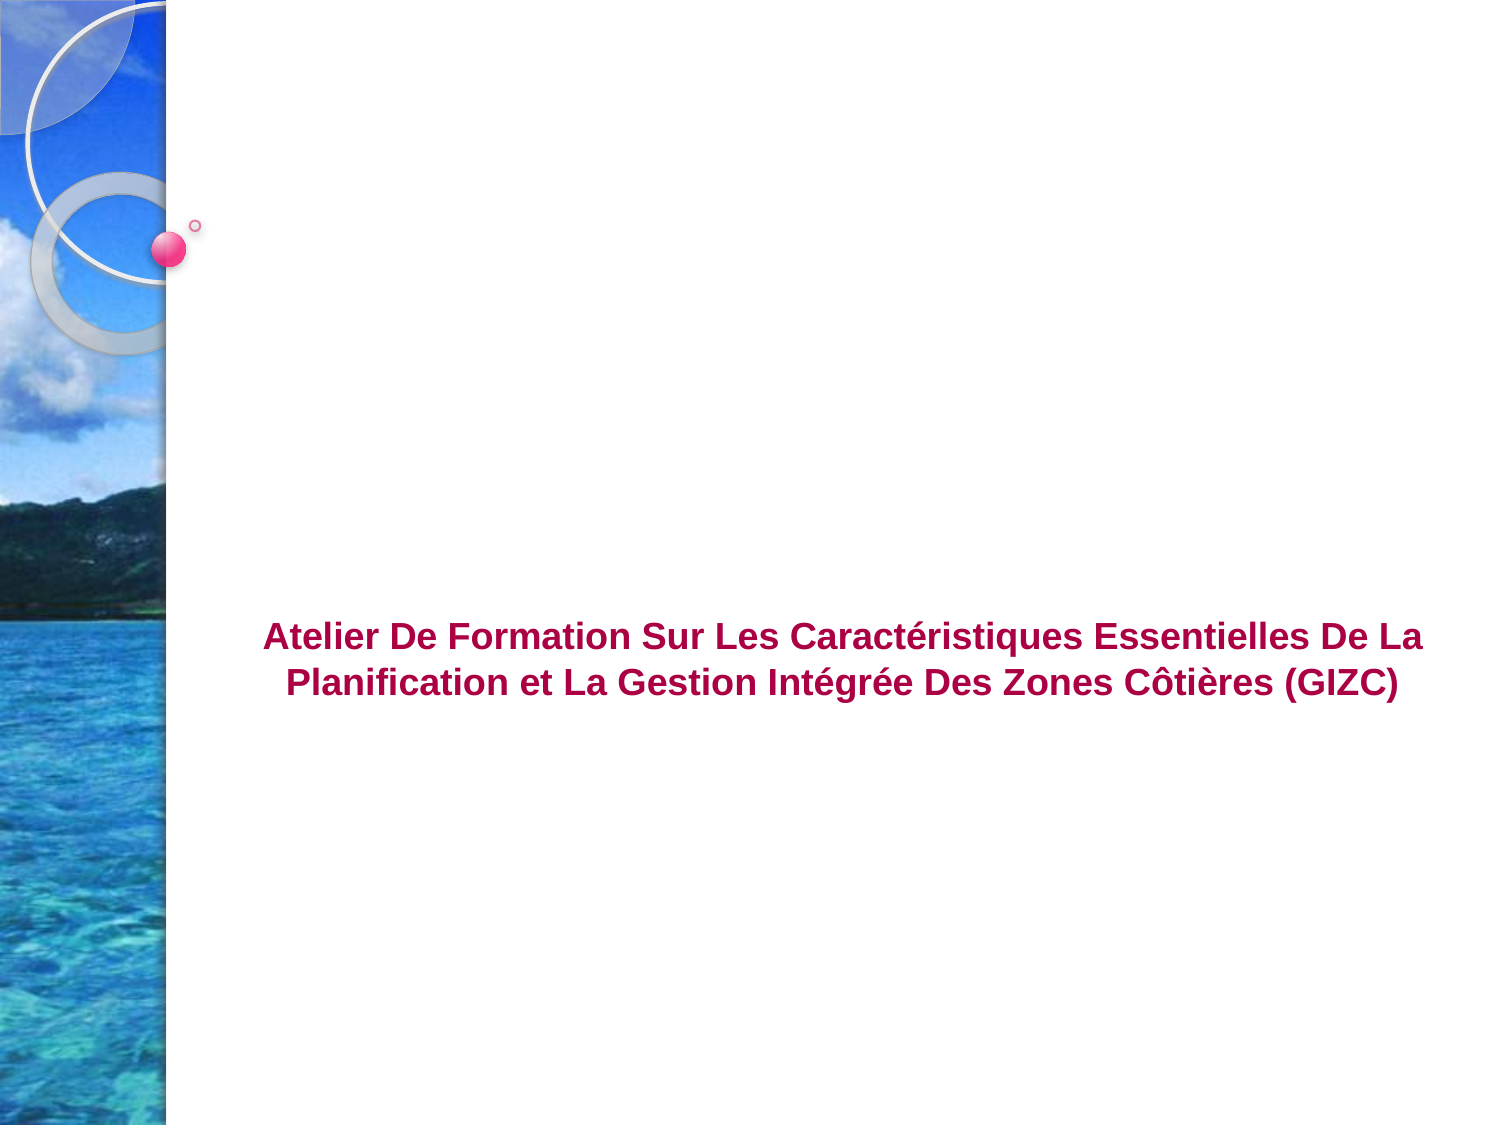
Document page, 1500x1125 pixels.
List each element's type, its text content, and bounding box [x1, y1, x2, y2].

picture [32, 13, 160, 207]
picture [0, 134, 166, 1125]
picture [53, 240, 160, 332]
picture [62, 195, 161, 280]
title Atelier De Formation Sur Les Caractéristiques Essentielles De La Planification et La Gestion Intégrée Des Zones Côtières (GIZC) [234, 558, 1450, 800]
picture [136, 0, 166, 4]
